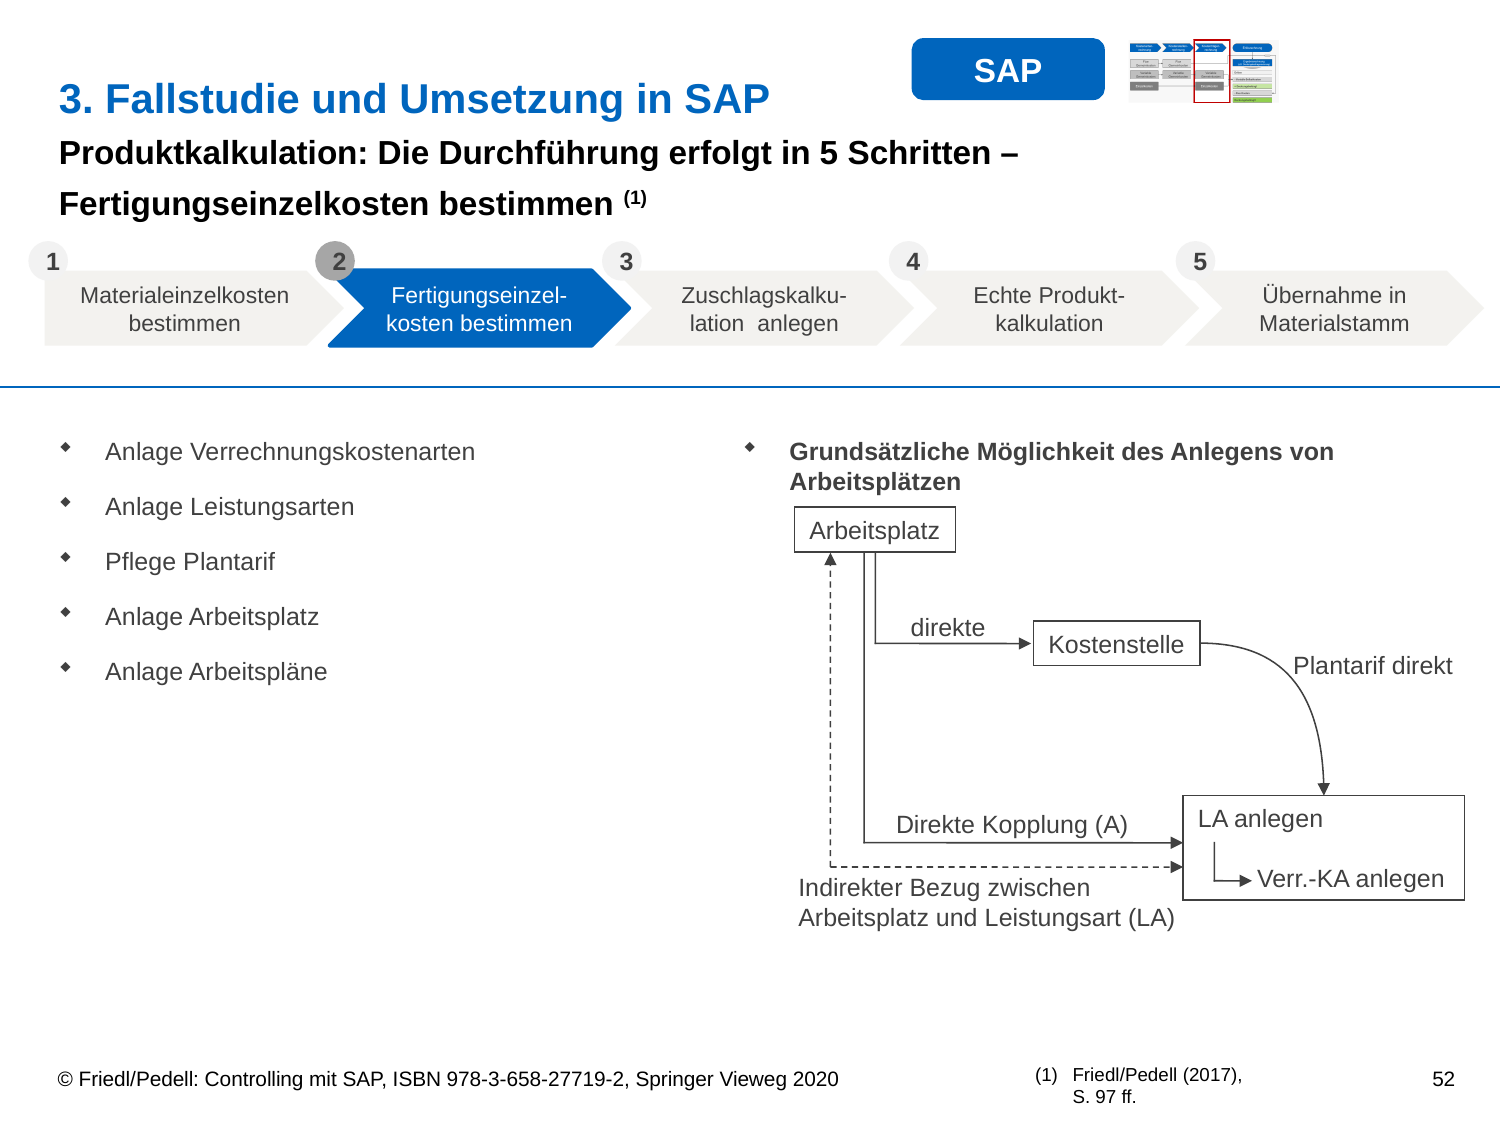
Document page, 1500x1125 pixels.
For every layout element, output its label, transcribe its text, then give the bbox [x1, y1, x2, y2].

text_box 2 [315, 241, 355, 281]
text_box Echte Produkt-kalkulation [897, 268, 1202, 348]
footer © Friedl/Pedell: Controlling mit SAP, ISBN 978-3-658-27719-2, Springer Vieweg 2020 [42, 1058, 1235, 1113]
list Produktkalkulation: Die Durchführung erfolgt in 5 Schritten – Fertigungseinzelkosten bestimmen (1) [58, 121, 1278, 171]
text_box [1128, 39, 1280, 104]
text_box 4 [888, 241, 929, 281]
text_box 5 [1175, 241, 1216, 281]
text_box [783, 506, 1471, 941]
text_box Anlage Verrechnungskostenarten Anlage Leistungsarten Pflege Plantarif Anlage Arbeitsplatz Anlage Arbeitspläne [43, 428, 629, 953]
text_box Friedl/Pedell (2017), S. 97 ff. [1020, 1054, 1278, 1115]
text_box 1 [28, 241, 68, 281]
title 3. Fallstudie und Umsetzung in SAP [58, 58, 1278, 119]
slide_number 52 [1262, 1058, 1470, 1119]
text_box Übernahme in Materialstamm [1183, 268, 1487, 348]
text_box Materialeinzelkosten bestimmen [42, 268, 347, 348]
text_box Zuschlagskalku-lation anlegen [612, 268, 917, 348]
text_box 3 [602, 241, 642, 281]
text_box Grundsätzliche Möglichkeit des Anlegens von Arbeitsplätzen [727, 428, 1465, 494]
text_box SAP [911, 38, 1105, 101]
text_box Fertigungseinzel-kosten bestimmen [327, 268, 632, 348]
